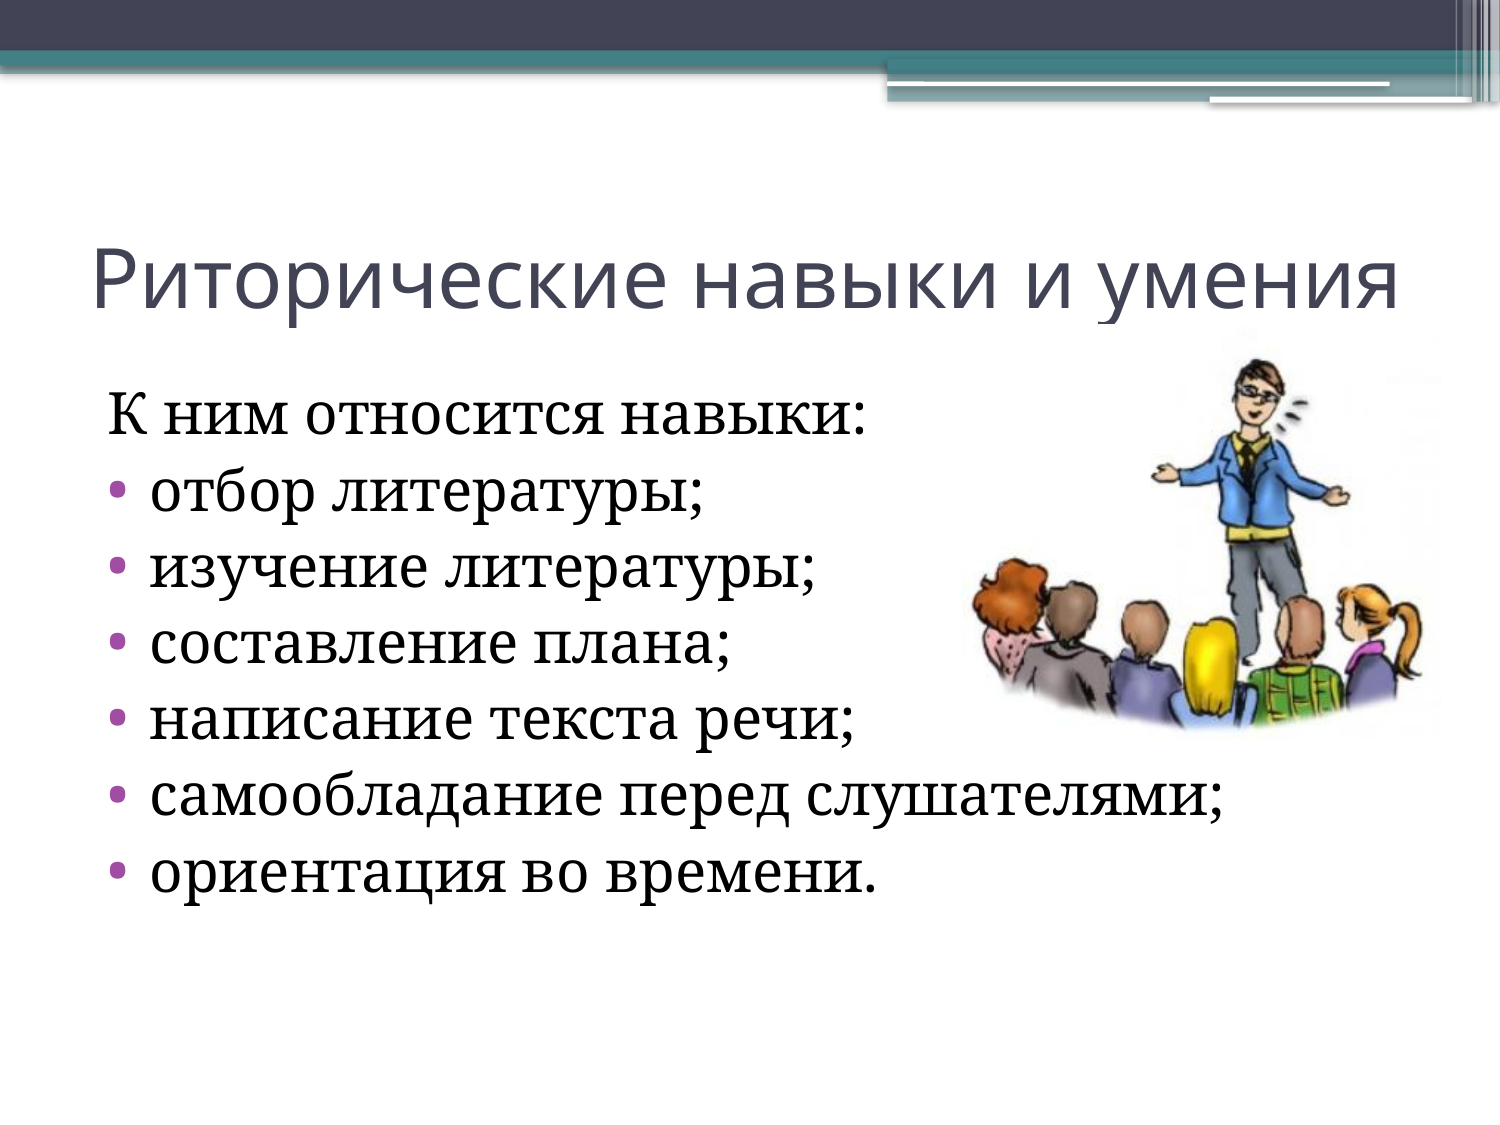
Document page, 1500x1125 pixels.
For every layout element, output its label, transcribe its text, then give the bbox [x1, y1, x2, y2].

picture [962, 323, 1442, 741]
list К ним относится навыки: отбор литературы; изучение литературы; составление плана; написание текста речи; самообладание перед слушателями; ориентация во времени. [75, 368, 1425, 1079]
title Риторические навыки и умения [75, 187, 1425, 363]
